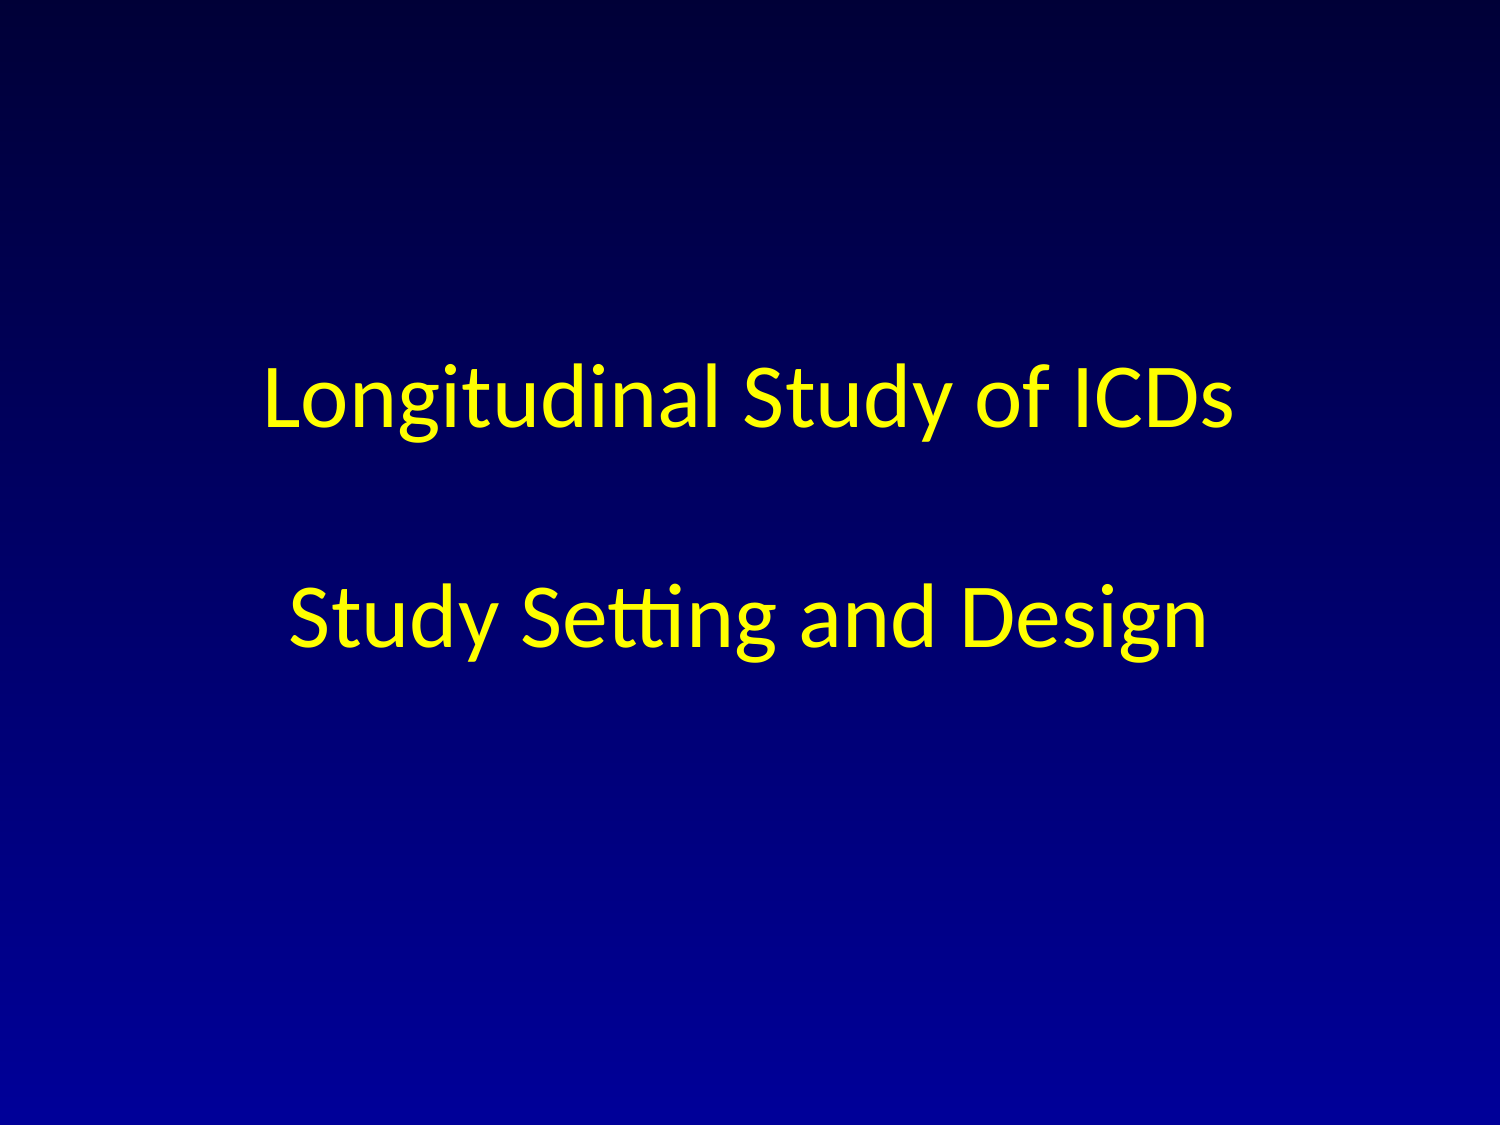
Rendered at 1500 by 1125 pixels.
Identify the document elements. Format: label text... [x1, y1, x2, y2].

title Longitudinal Study of ICDs Study Setting and Design [112, 462, 1388, 650]
